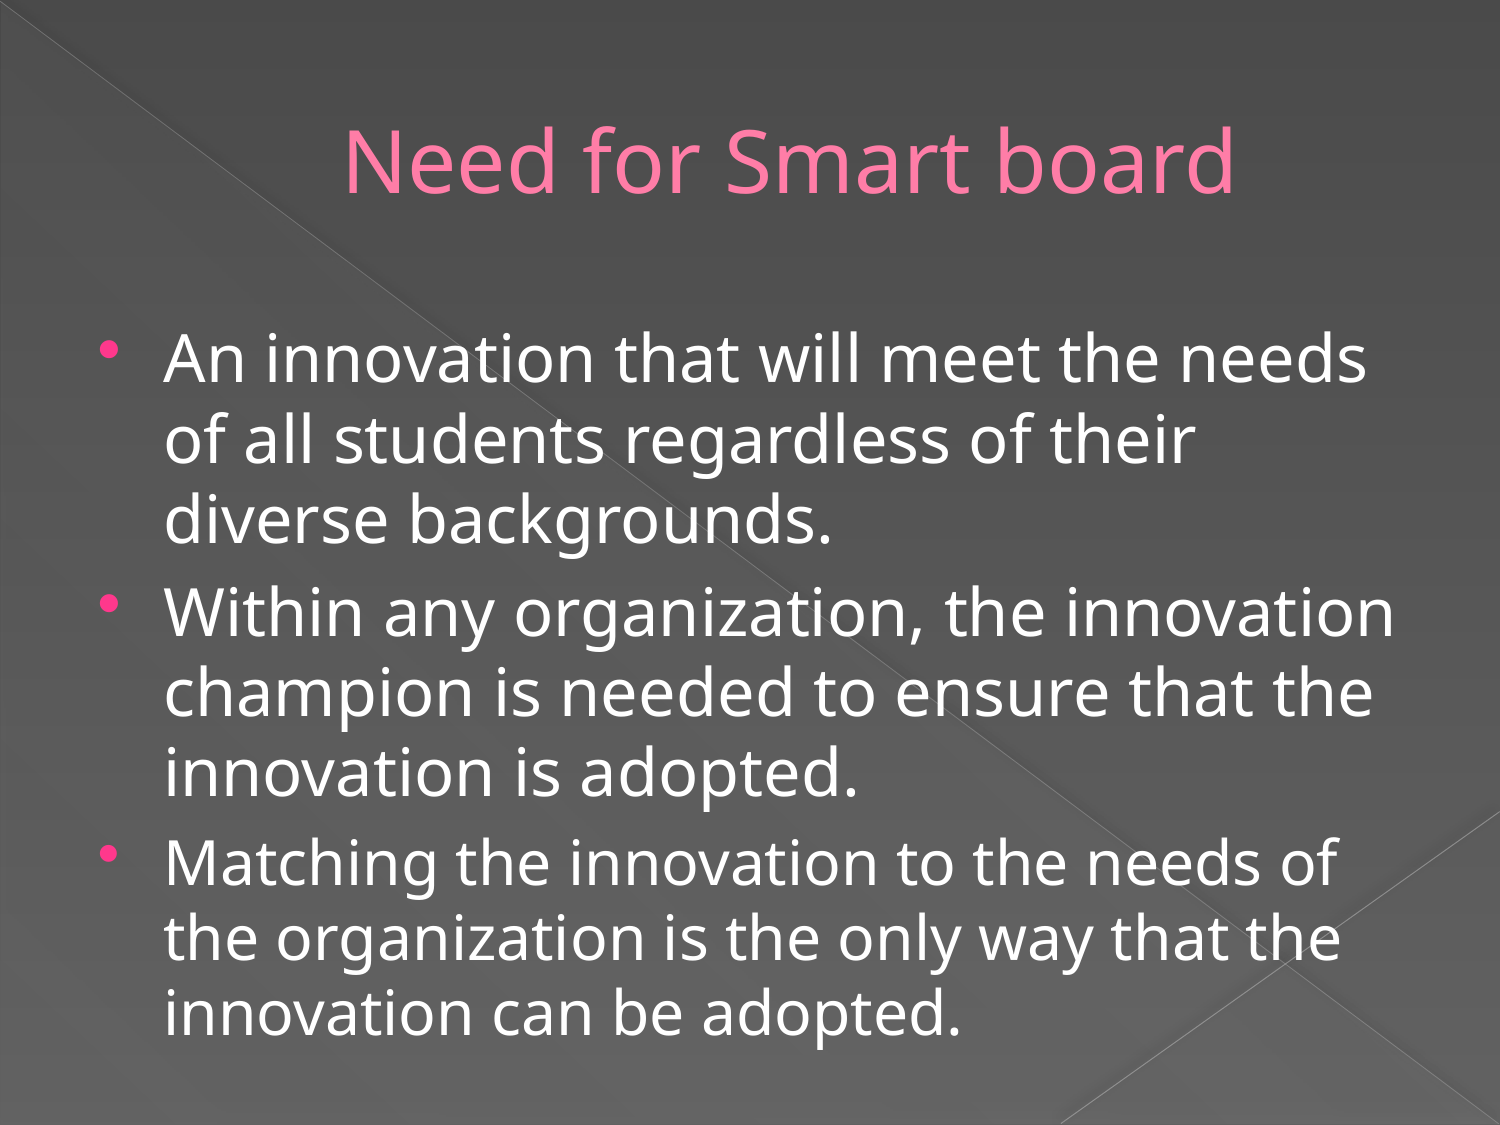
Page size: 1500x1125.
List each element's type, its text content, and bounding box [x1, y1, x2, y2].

title Need for Smart board [75, 43, 1425, 274]
list An innovation that will meet the needs of all students regardless of their diverse backgrounds. Within any organization, the innovation champion is needed to ensure that the innovation is adopted. Matching the innovation to the needs of the organization is the only way that the innovation can be adopted. [75, 308, 1425, 1059]
